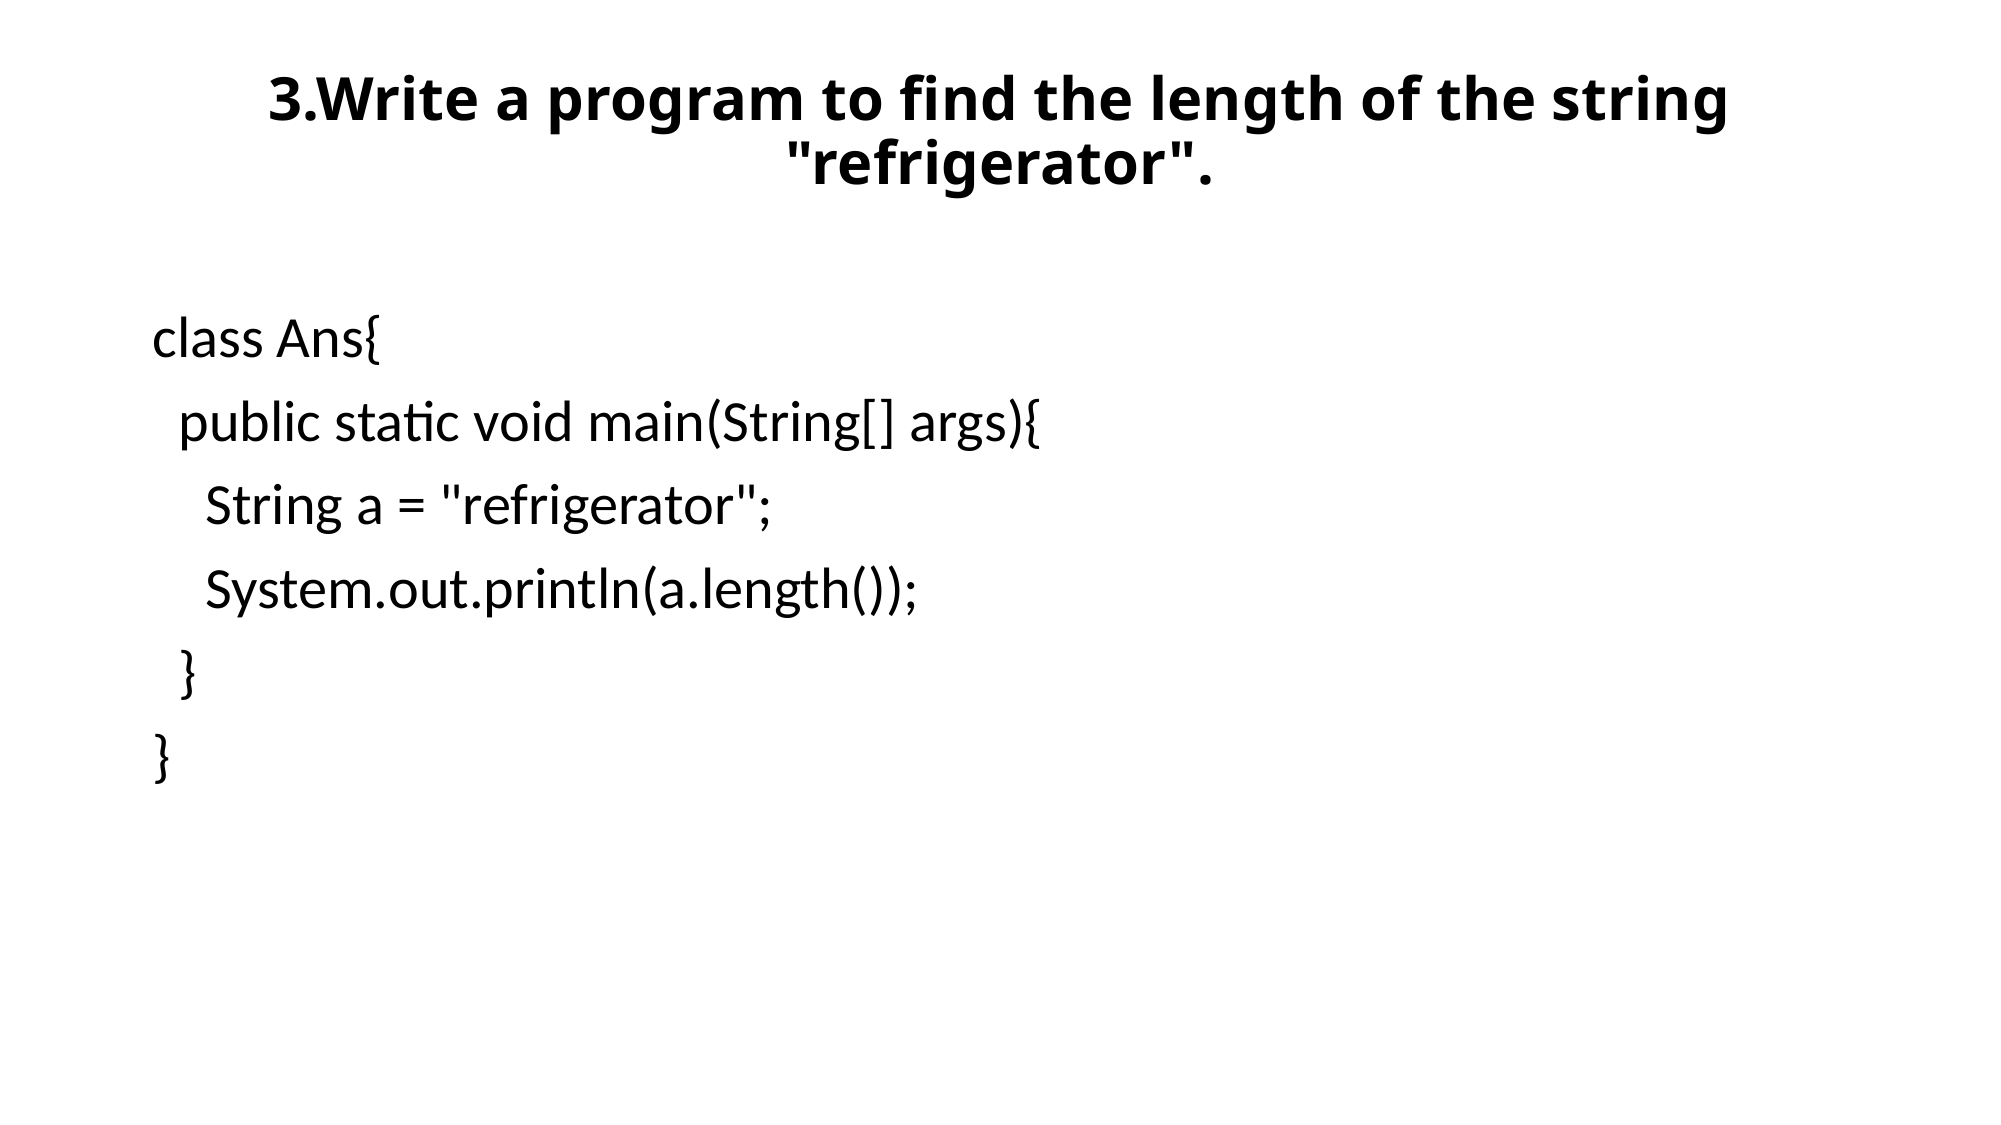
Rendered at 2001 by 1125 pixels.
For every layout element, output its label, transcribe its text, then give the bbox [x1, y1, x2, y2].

list class Ans{ public static void main(String[] args){ String a = "refrigerator"; System.out.println(a.length()); } } [137, 299, 1863, 1014]
title 3.Write a program to find the length of the string "refrigerator". [137, 59, 1863, 278]
